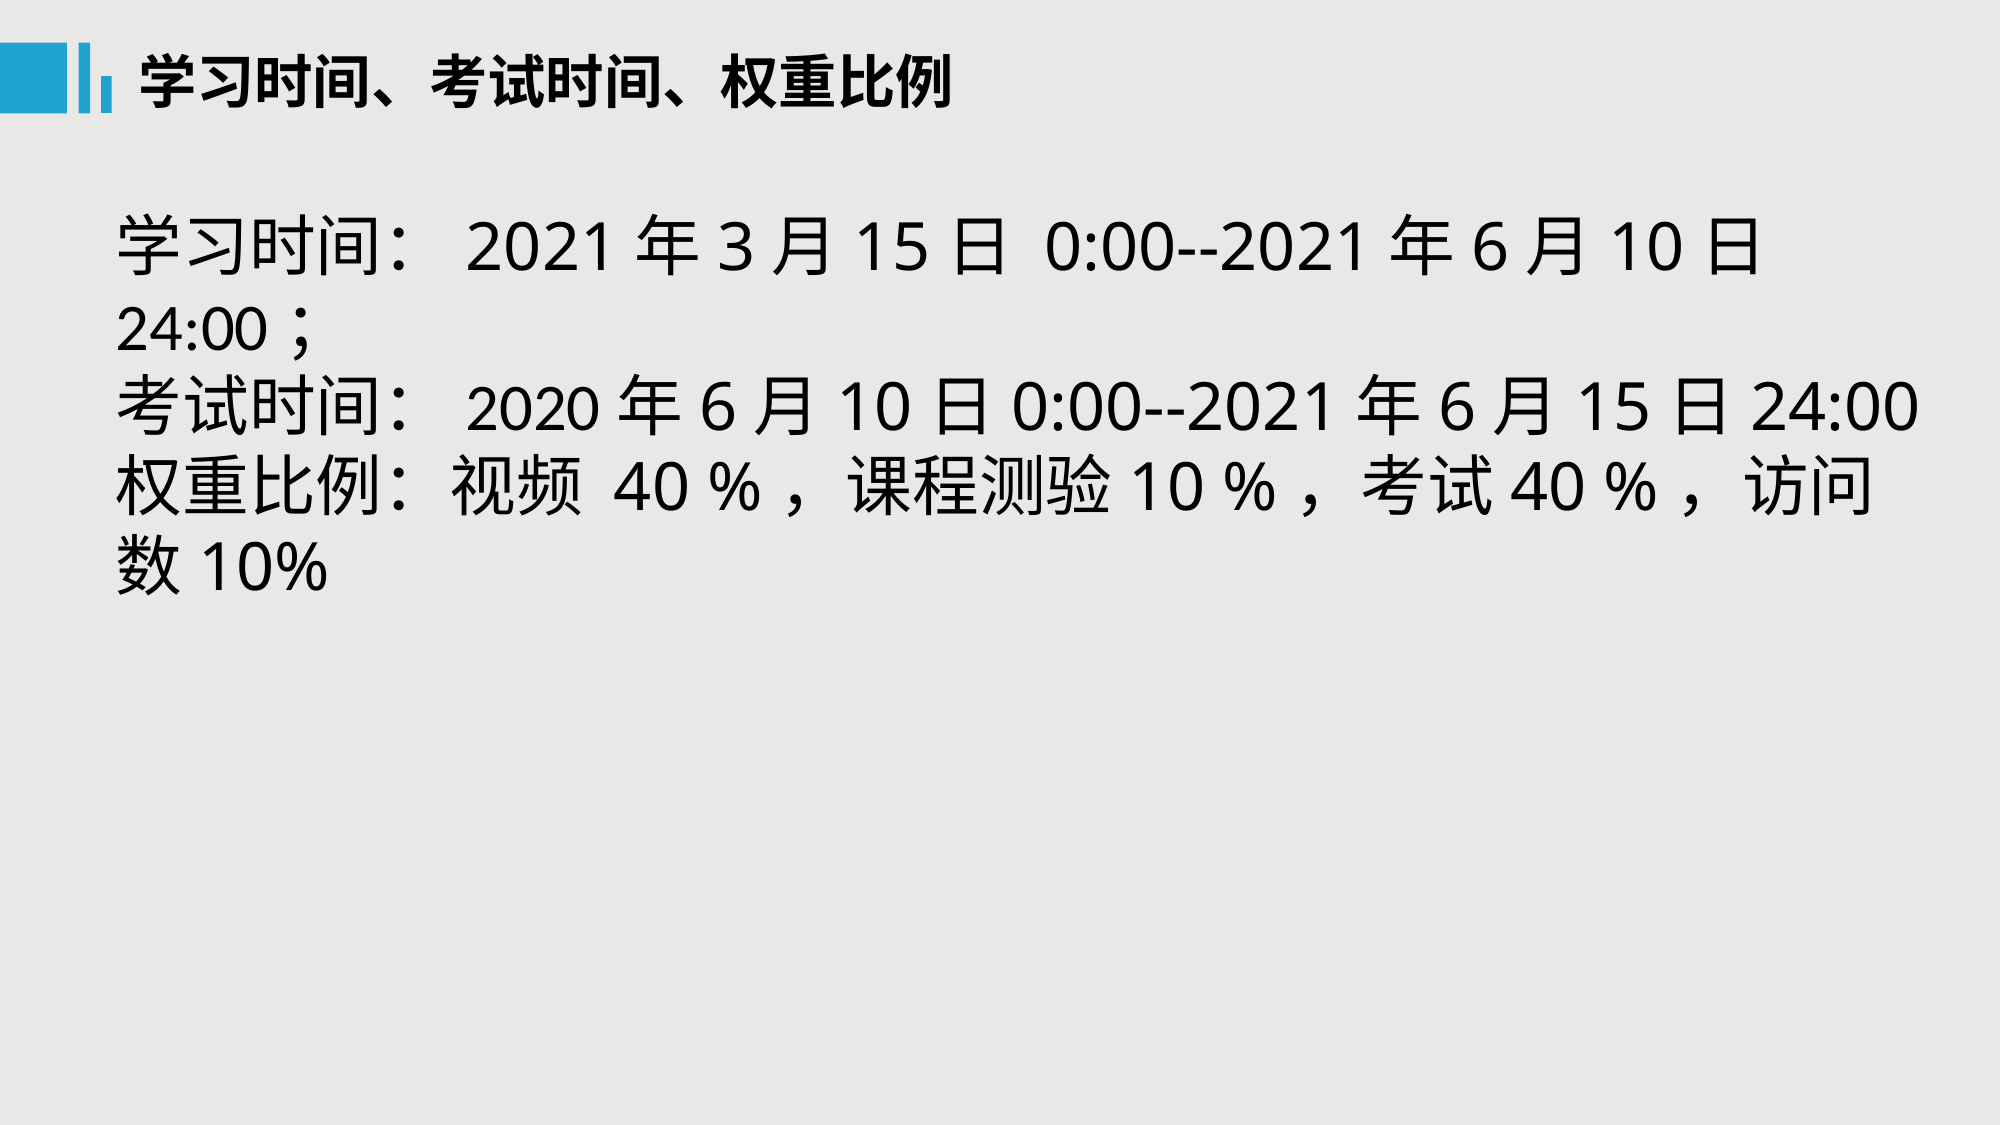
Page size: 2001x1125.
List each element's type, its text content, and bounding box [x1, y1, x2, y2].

text_box [77, 41, 92, 116]
text_box [99, 74, 114, 115]
text_box 学习时间、考试时间、权重比例 [123, 38, 983, 124]
text_box 学习时间：2021年3月15日 0:00--2021年6月10日24:00； 考试时间：2020年6月10日0:00--2021年6月15日24:00 权重比例：视频 40 %，课程测验10 %，考试40 %，访问数10% [101, 196, 1940, 612]
text_box [0, 41, 69, 116]
